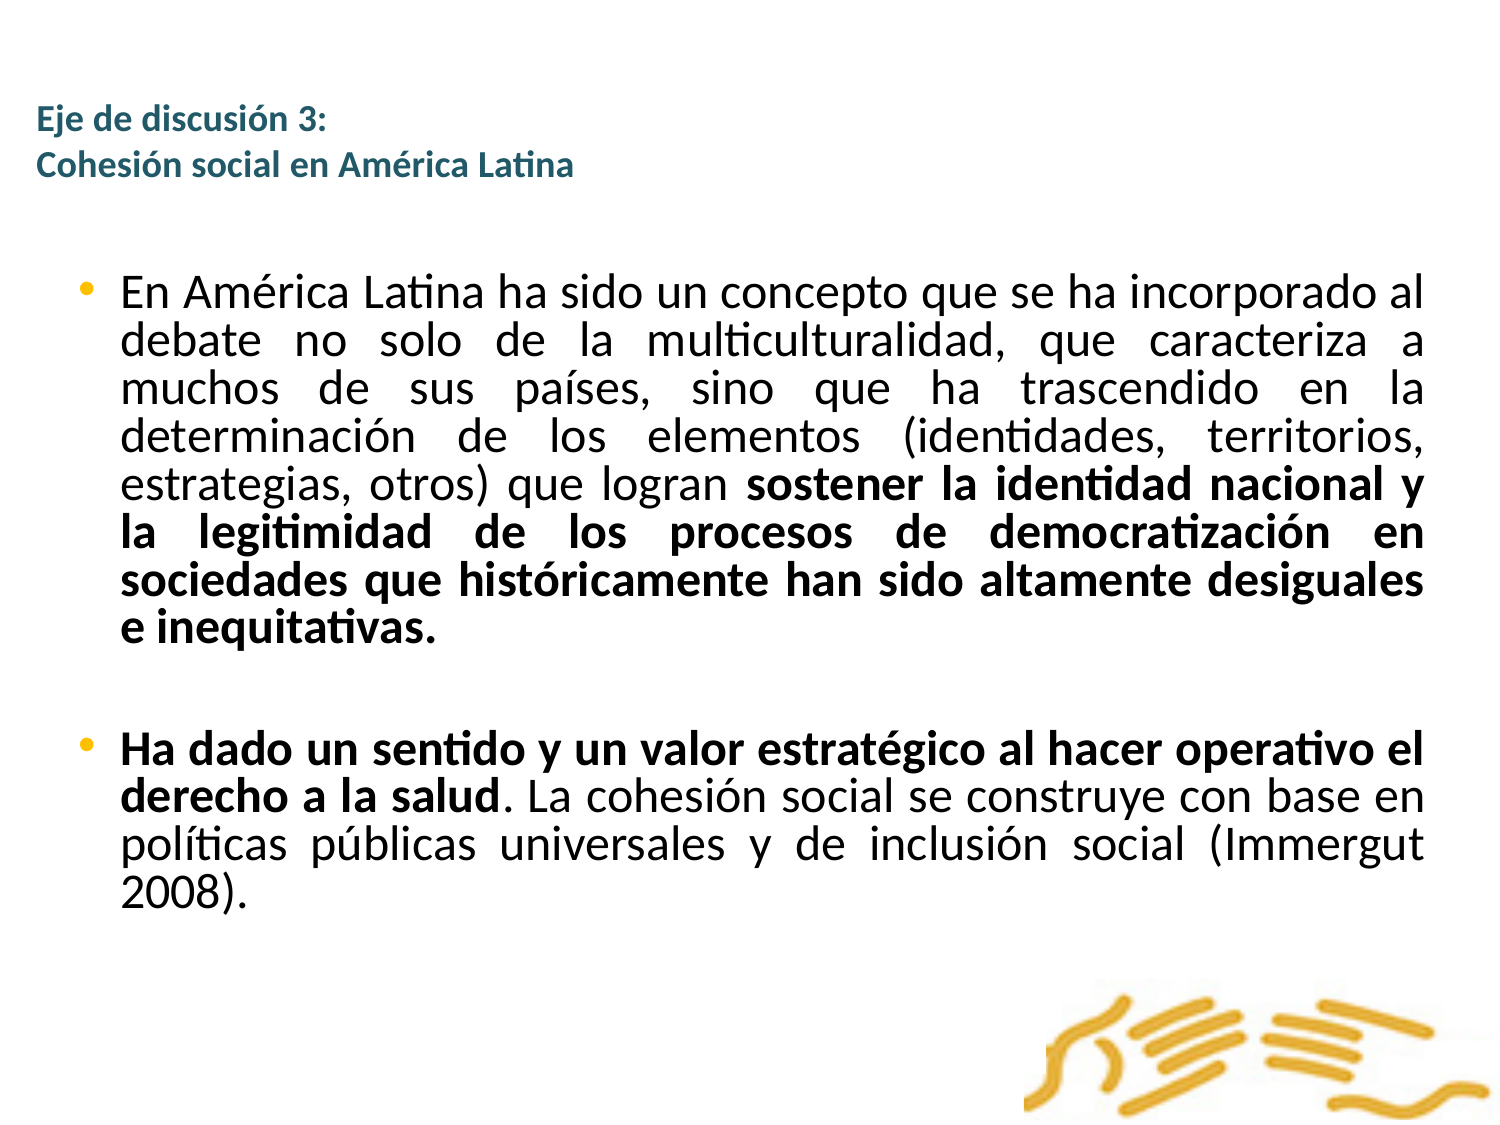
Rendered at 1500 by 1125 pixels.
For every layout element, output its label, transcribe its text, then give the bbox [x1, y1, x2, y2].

title Eje de discusión 3: Cohesión social en América Latina [36, 87, 1426, 238]
list En América Latina ha sido un concepto que se ha incorporado al debate no solo de la multiculturalidad, que caracteriza a muchos de sus países, sino que ha trascendido en la determinación de los elementos (identidades, territorios, estrategias, otros) que logran sostener la identidad nacional y la legitimidad de los procesos de democratización en sociedades que históricamente han sido altamente desiguales e inequitativas. Ha dado un sentido y un valor estratégico al hacer operativo el derecho a la salud. La cohesión social se construye con base en políticas públicas universales y de inclusión social (Immergut 2008). [78, 270, 1427, 1036]
picture [1023, 979, 1500, 1120]
